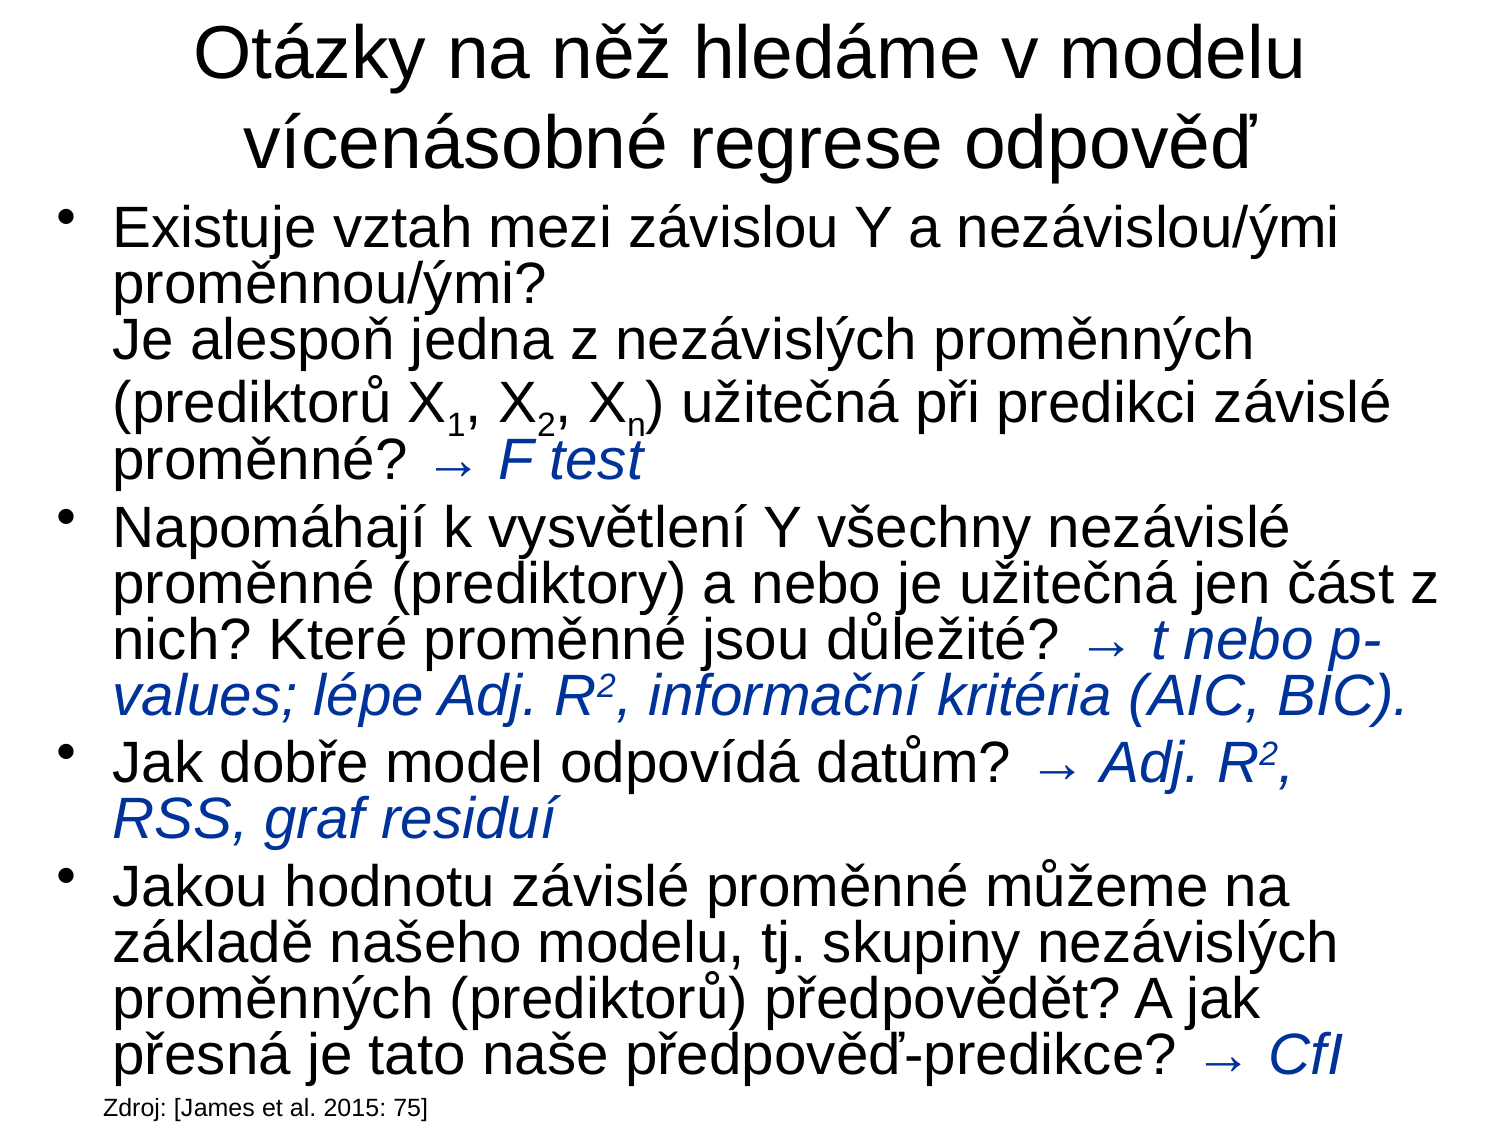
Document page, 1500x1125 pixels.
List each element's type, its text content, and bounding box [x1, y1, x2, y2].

text_box Zdroj: [James et al. 2015: 75] [88, 1084, 774, 1125]
list Existuje vztah mezi závislou Y a nezávislou/ými proměnnou/ými? Je alespoň jedna z nezávislých proměnných (prediktorů X1, X2, Xn) užitečná při predikci závislé proměnné? → F test Napomáhají k vysvětlení Y všechny nezávislé proměnné (prediktory) a nebo je užitečná jen část z nich? Které proměnné jsou důležité? → t nebo p-values; lépe Adj. R2, informační kritéria (AIC, BIC). Jak dobře model odpovídá datům? → Adj. R2, RSS, graf residuí Jakou hodnotu závislé proměnné můžeme na základě našeho modelu, tj. skupiny nezávislých proměnných (prediktorů) předpovědět? A jak přesná je tato naše předpověď-predikce? → CfI [41, 195, 1459, 1099]
title Otázky na něž hledáme v modelu vícenásobné regrese odpověď [75, 0, 1425, 188]
